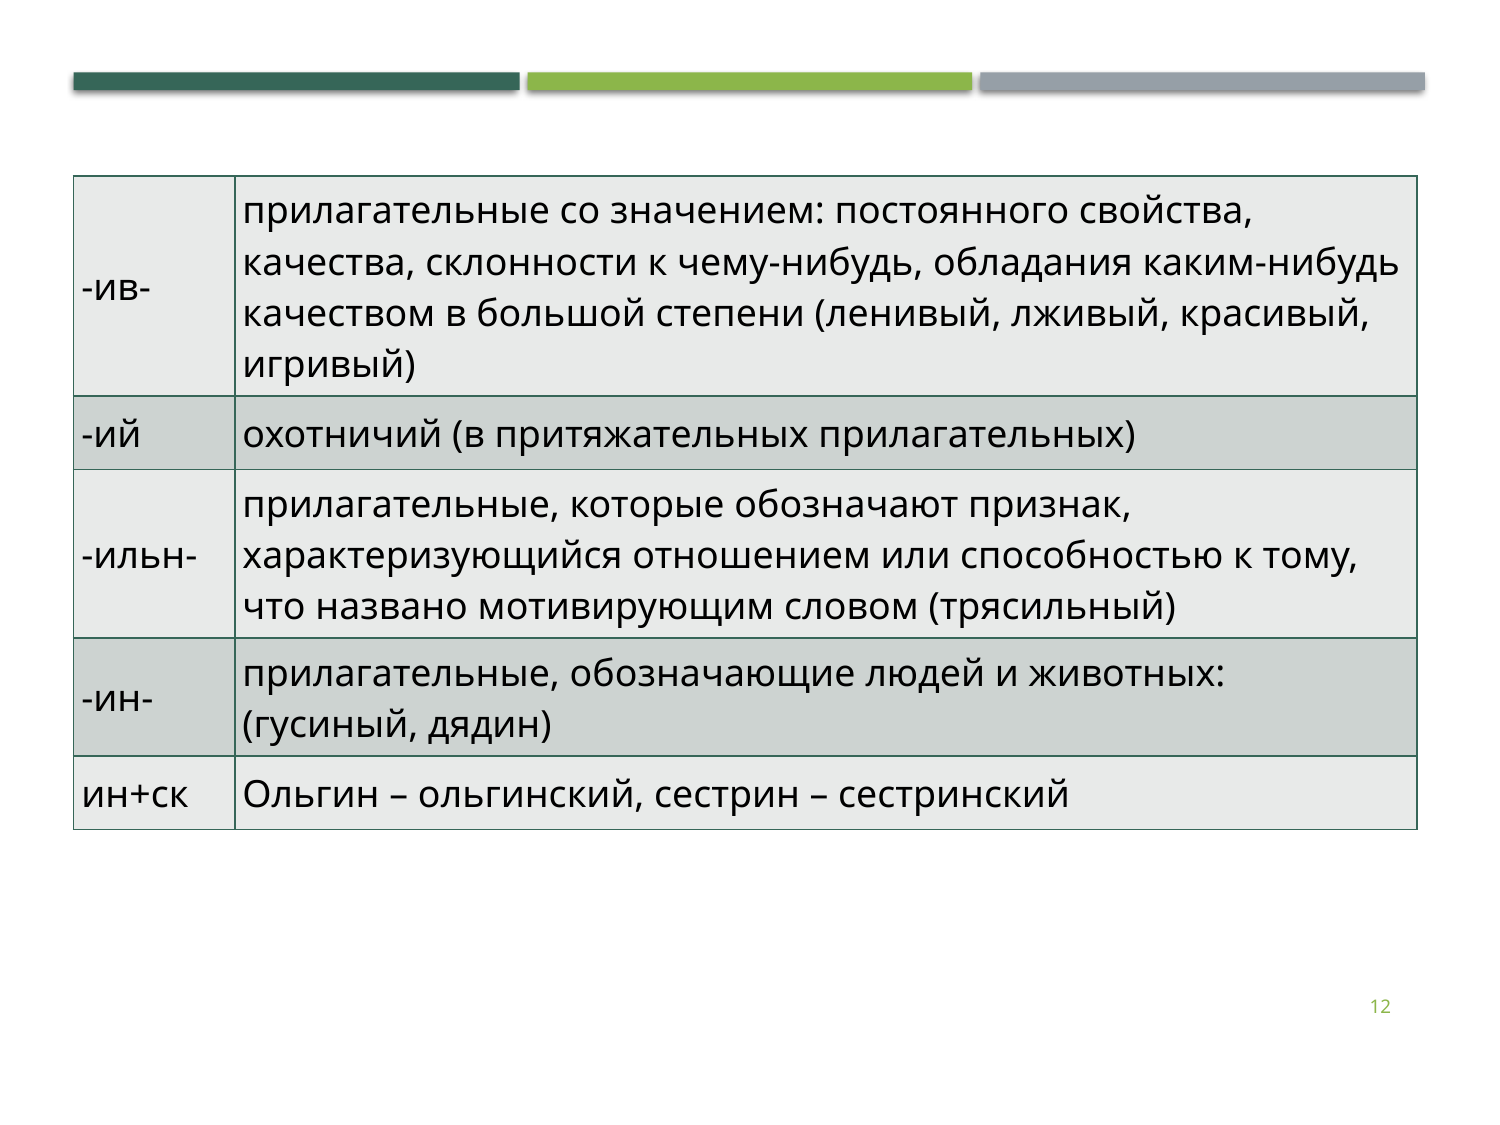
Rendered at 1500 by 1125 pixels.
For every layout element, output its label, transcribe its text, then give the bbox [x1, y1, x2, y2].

table_cell охотничий (в притяжательных прилагательных) [236, 397, 1416, 469]
table_cell Ольгин – ольгинский, сестрин – сестринский [236, 757, 1416, 829]
table_cell прилагательные, обозначающие людей и животных: (гусиный, дядин) [236, 639, 1416, 755]
table_header прилагательные со значением: постоянного свойства, качества, склонности к чему-нибудь, обладания каким-нибудь качеством в большой степени (ленивый, лживый, красивый, игривый) [236, 177, 1416, 395]
table_cell -ин- [74, 639, 234, 755]
table_header -ив- [74, 177, 234, 395]
slide_number 12 [1279, 977, 1406, 1037]
table_cell -ильн- [74, 470, 234, 637]
table_cell прилагательные, которые обозначают признак, характеризующийся отношением или способностью к тому, что названо мотивирующим словом (трясильный) [236, 470, 1416, 637]
table_cell -ий [74, 397, 234, 469]
table_cell ин+ск [74, 757, 234, 829]
